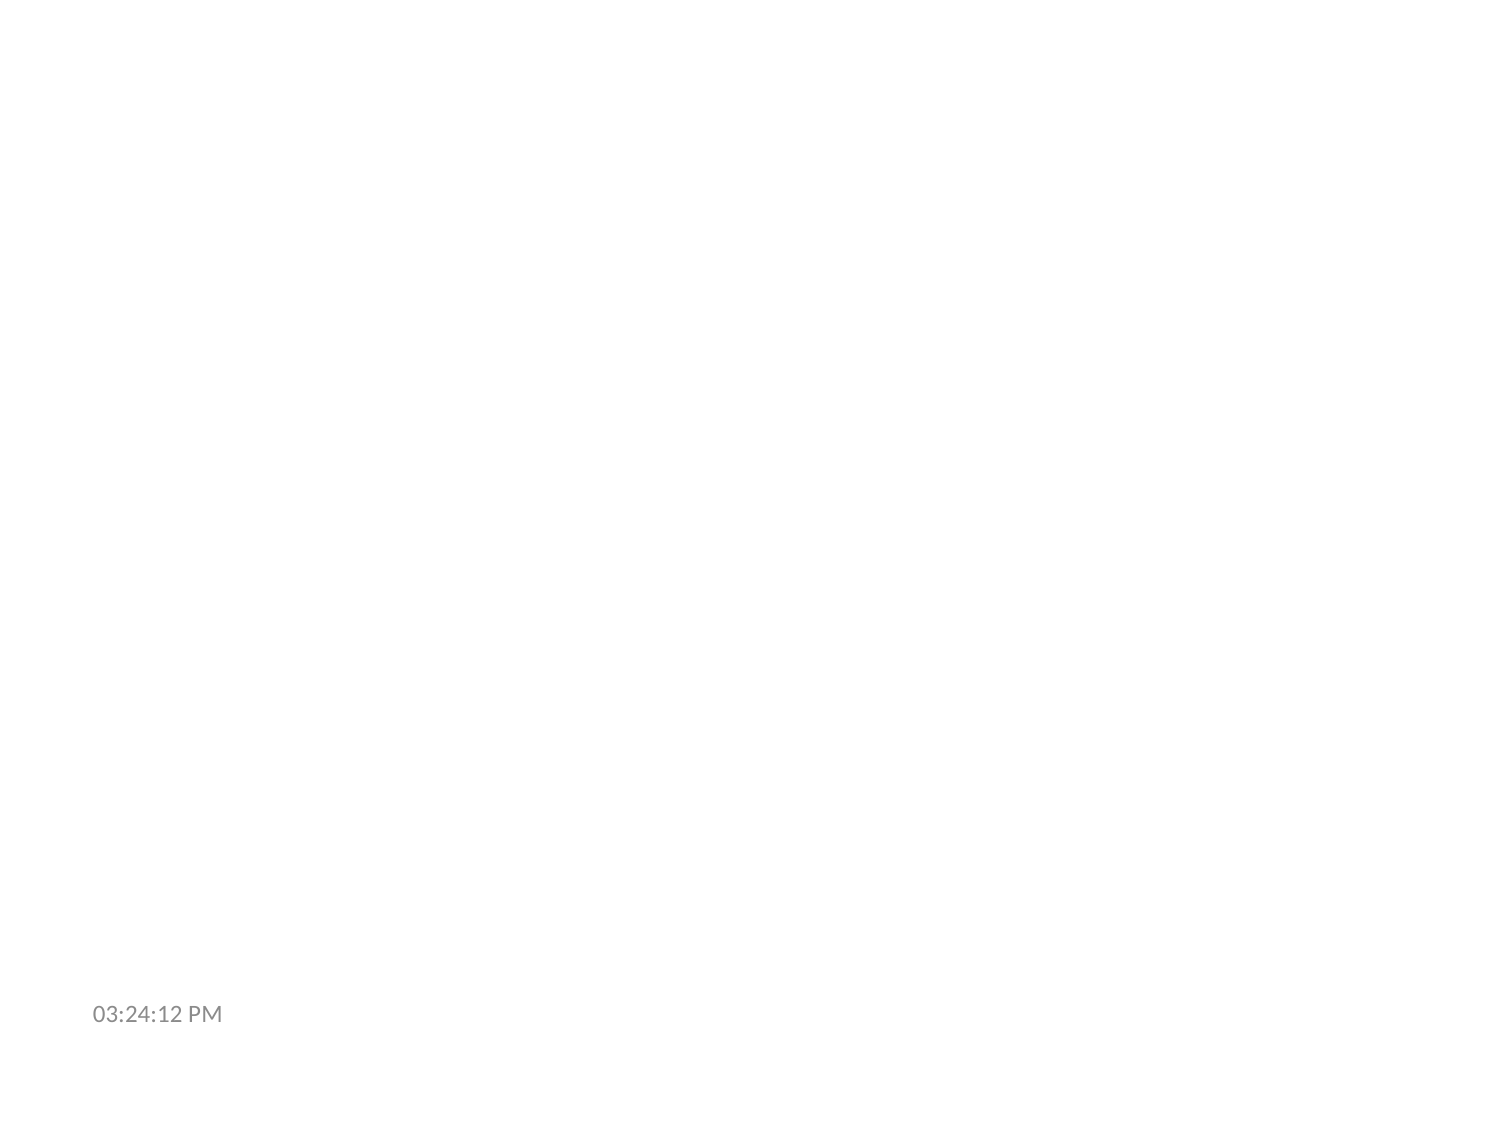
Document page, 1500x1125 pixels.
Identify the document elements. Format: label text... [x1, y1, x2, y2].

text_box 3:35:09 PM [77, 982, 428, 1043]
